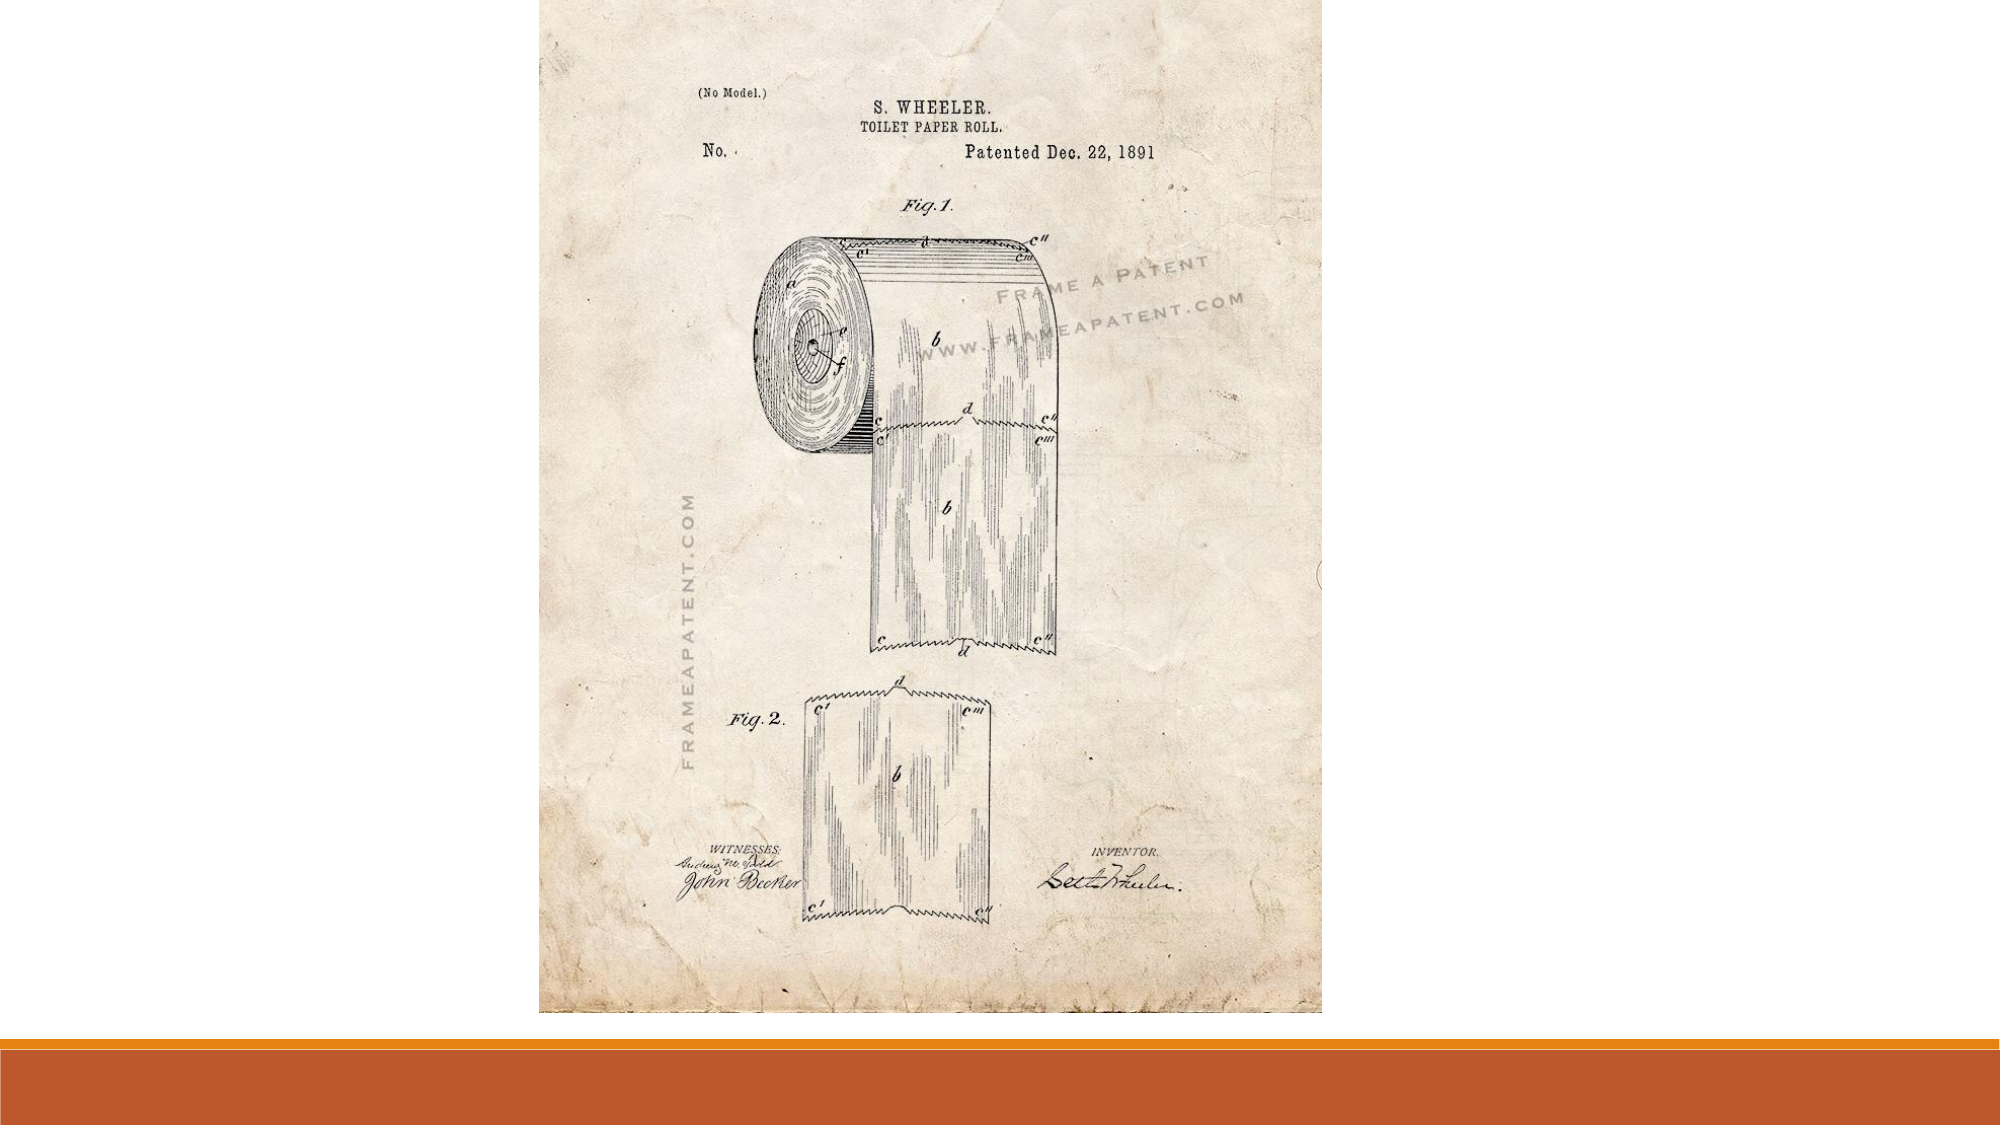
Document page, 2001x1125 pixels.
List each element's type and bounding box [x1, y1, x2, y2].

picture [538, 0, 1323, 1014]
